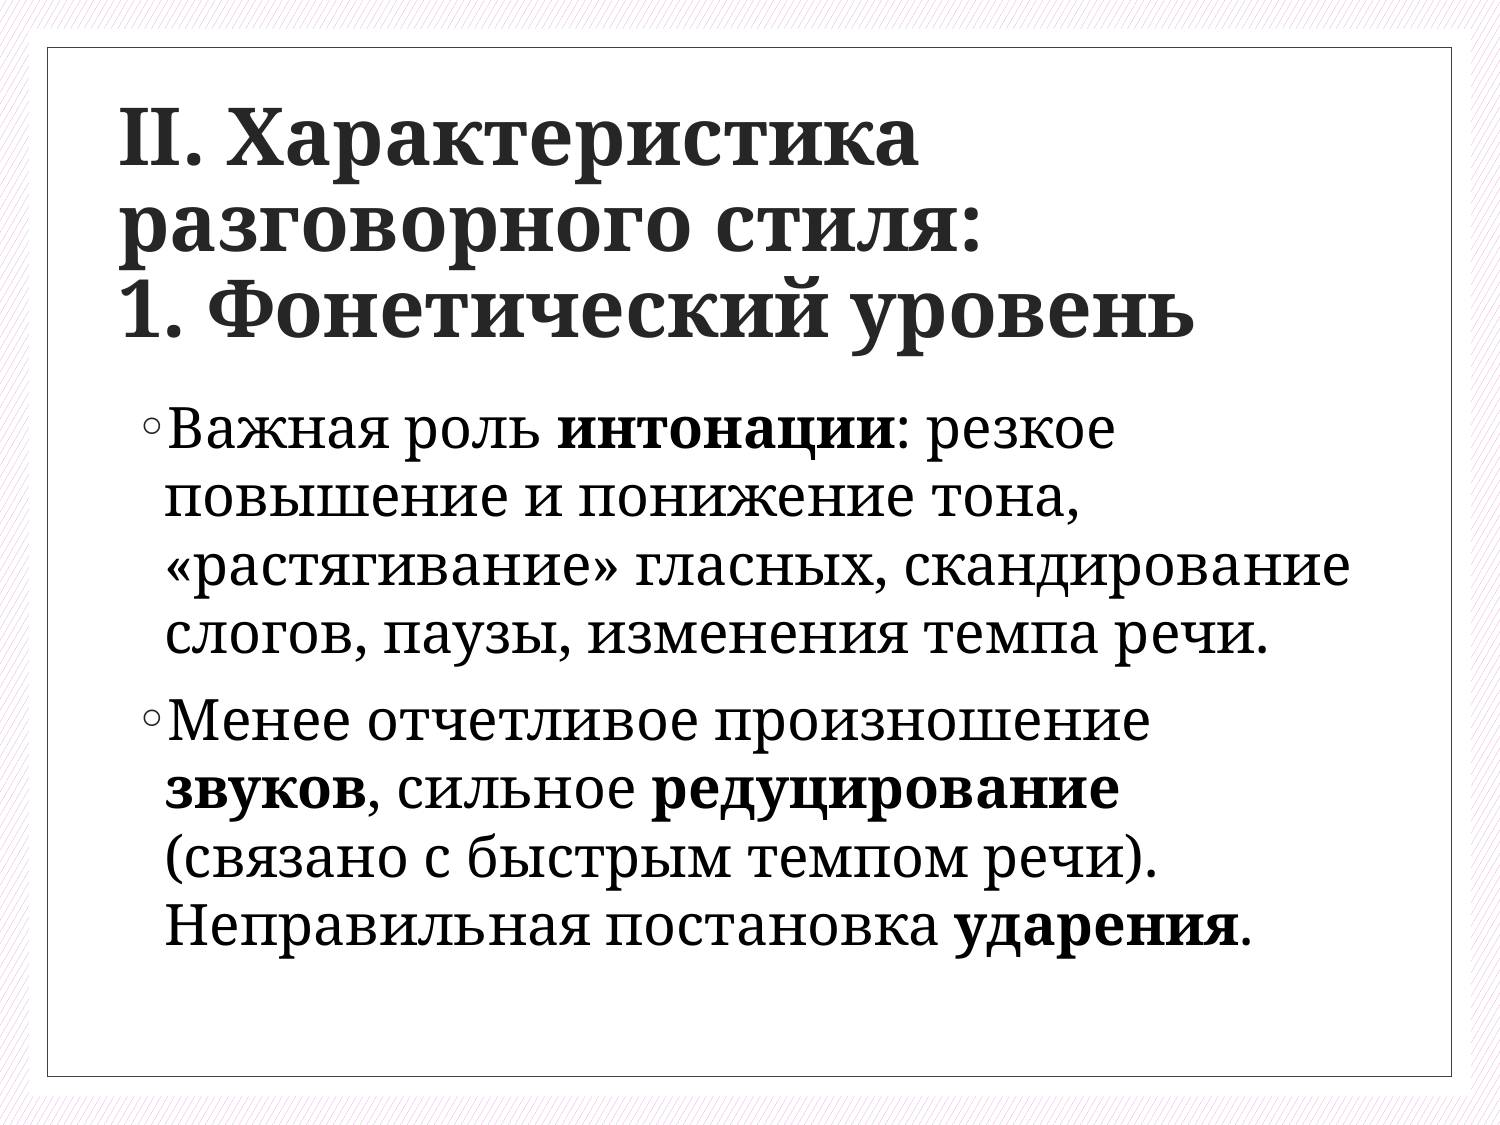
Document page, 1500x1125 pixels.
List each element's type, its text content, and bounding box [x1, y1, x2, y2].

title II. Характеристика разговорного стиля: 1. Фонетический уровень [103, 87, 1380, 364]
list Важная роль интонации: резкое повышение и понижение тона, «растягивание» гласных, скандирование слогов, паузы, изменения темпа речи. Менее отчетливое произношение звуков, сильное редуцирование (связано с быстрым темпом речи). Неправильная постановка ударения. [120, 383, 1380, 990]
